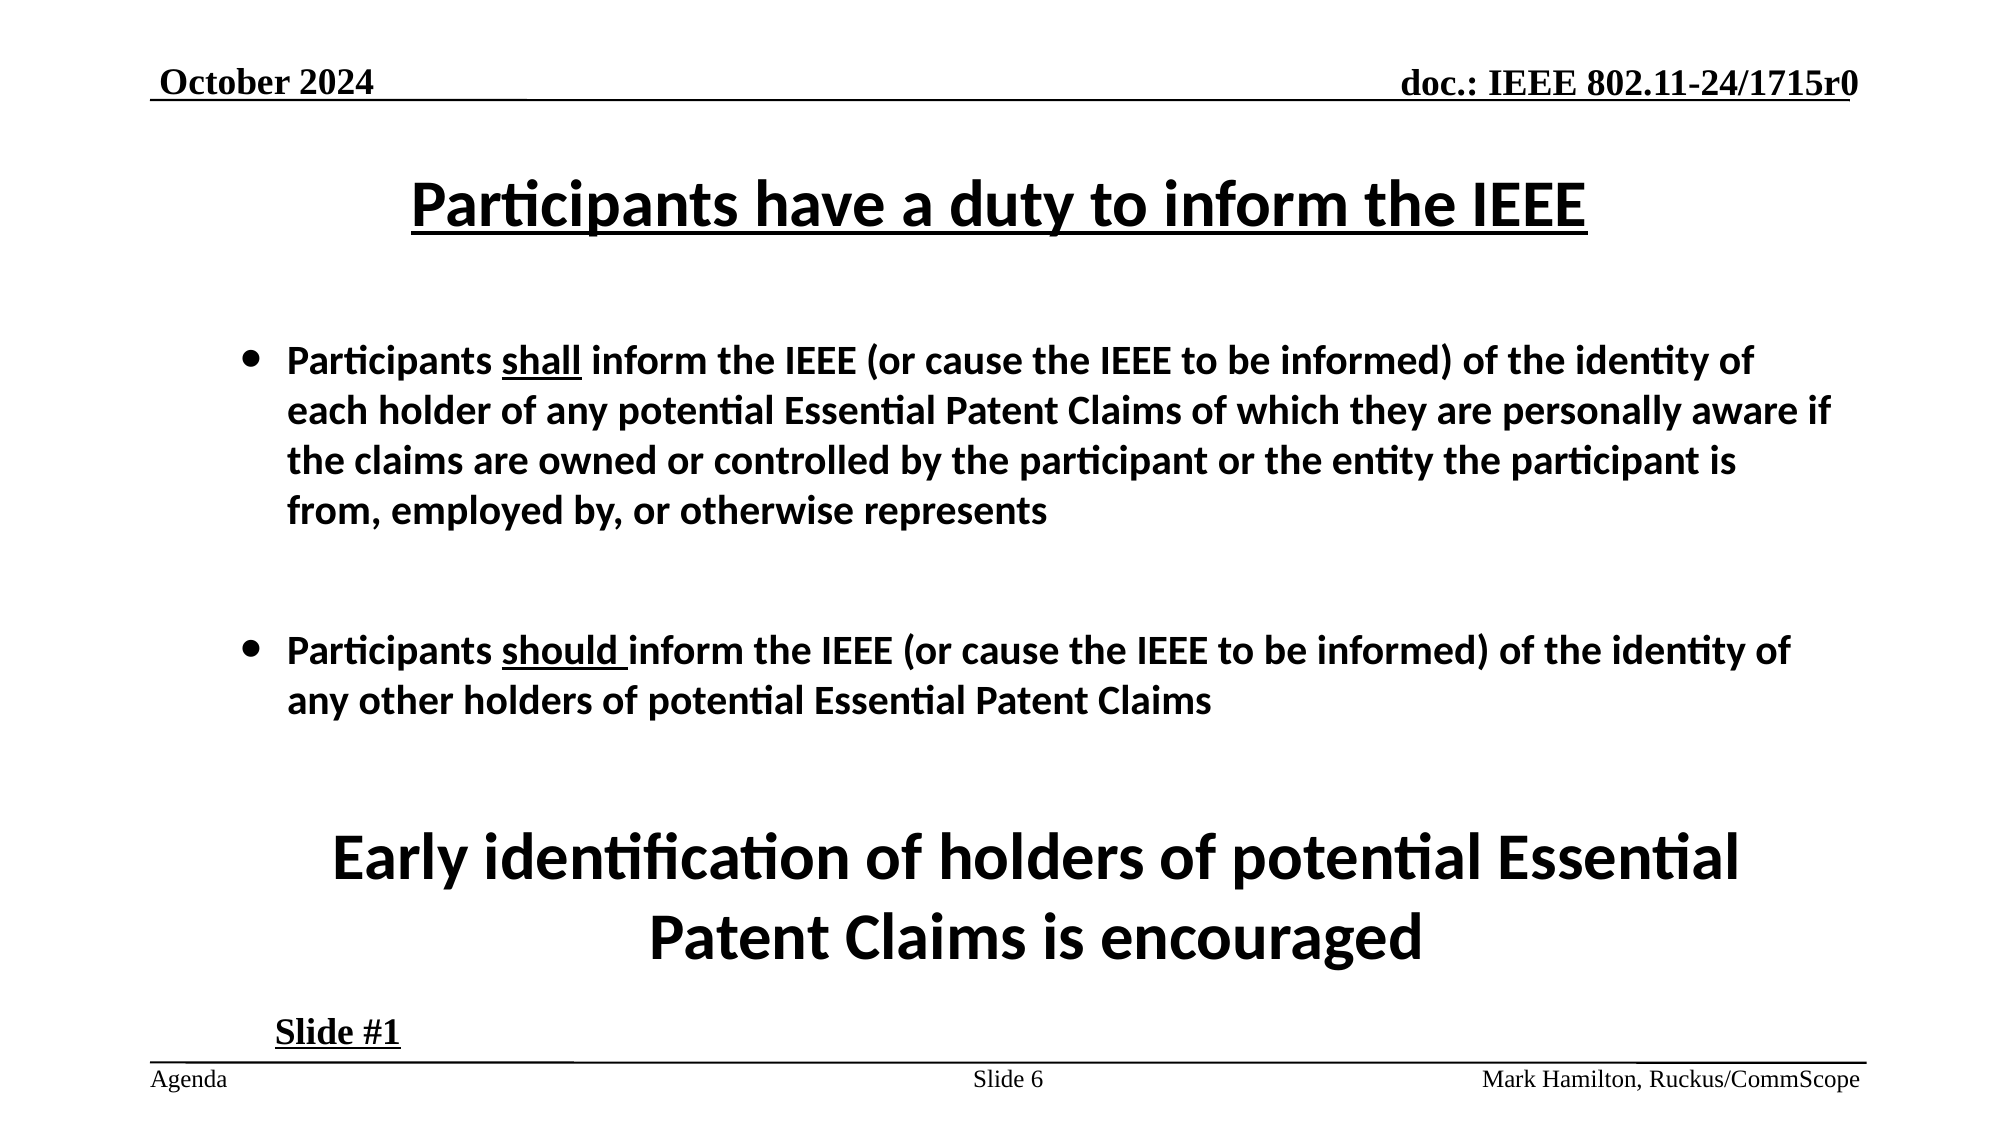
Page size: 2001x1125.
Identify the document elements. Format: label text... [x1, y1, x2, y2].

text_box Slide #1 [260, 999, 417, 1060]
list Participants shall inform the IEEE (or cause the IEEE to be informed) of the identity of each holder of any potential Essential Patent Claims of which they are personally aware if the claims are owned or controlled by the participant or the entity the participant is from, employed by, or otherwise represents Participants should inform the IEEE (or cause the IEEE to be informed) of the identity of any other holders of potential Essential Patent Claims Early identification of holders of potential Essential Patent Claims is encouraged [149, 324, 1850, 1000]
slide_number Slide 6 [950, 1061, 1067, 1123]
title Participants have a duty to inform the IEEE [149, 112, 1850, 288]
